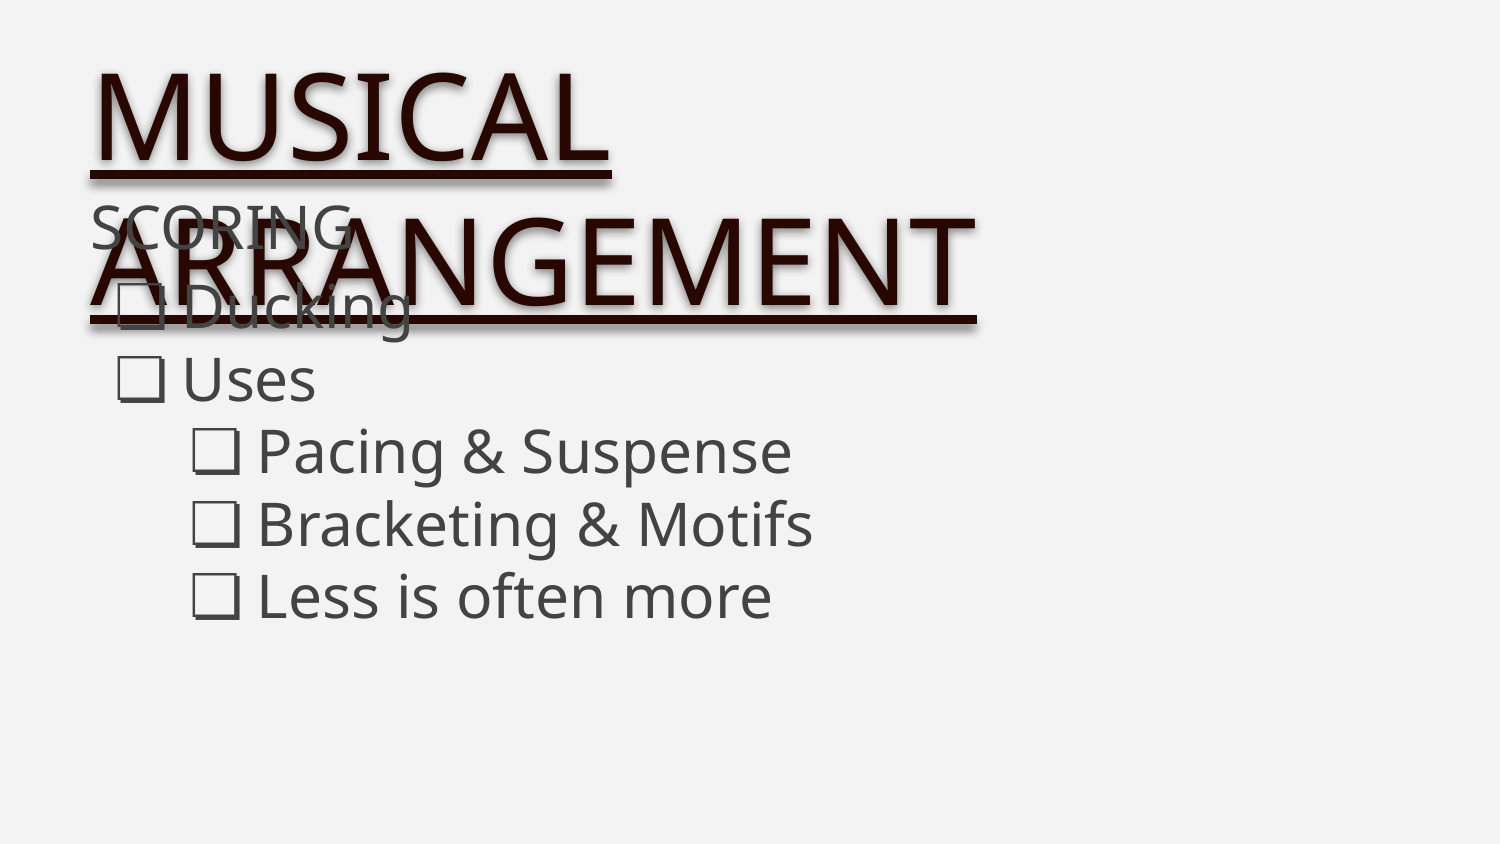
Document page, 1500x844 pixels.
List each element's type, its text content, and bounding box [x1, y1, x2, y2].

text_box Ducking Uses Pacing & Suspense Bracketing & Motifs Less is often more [91, 253, 1425, 844]
text_box SCORING [75, 174, 1425, 247]
text_box MUSICAL ARRANGEMENT [75, 24, 1425, 174]
